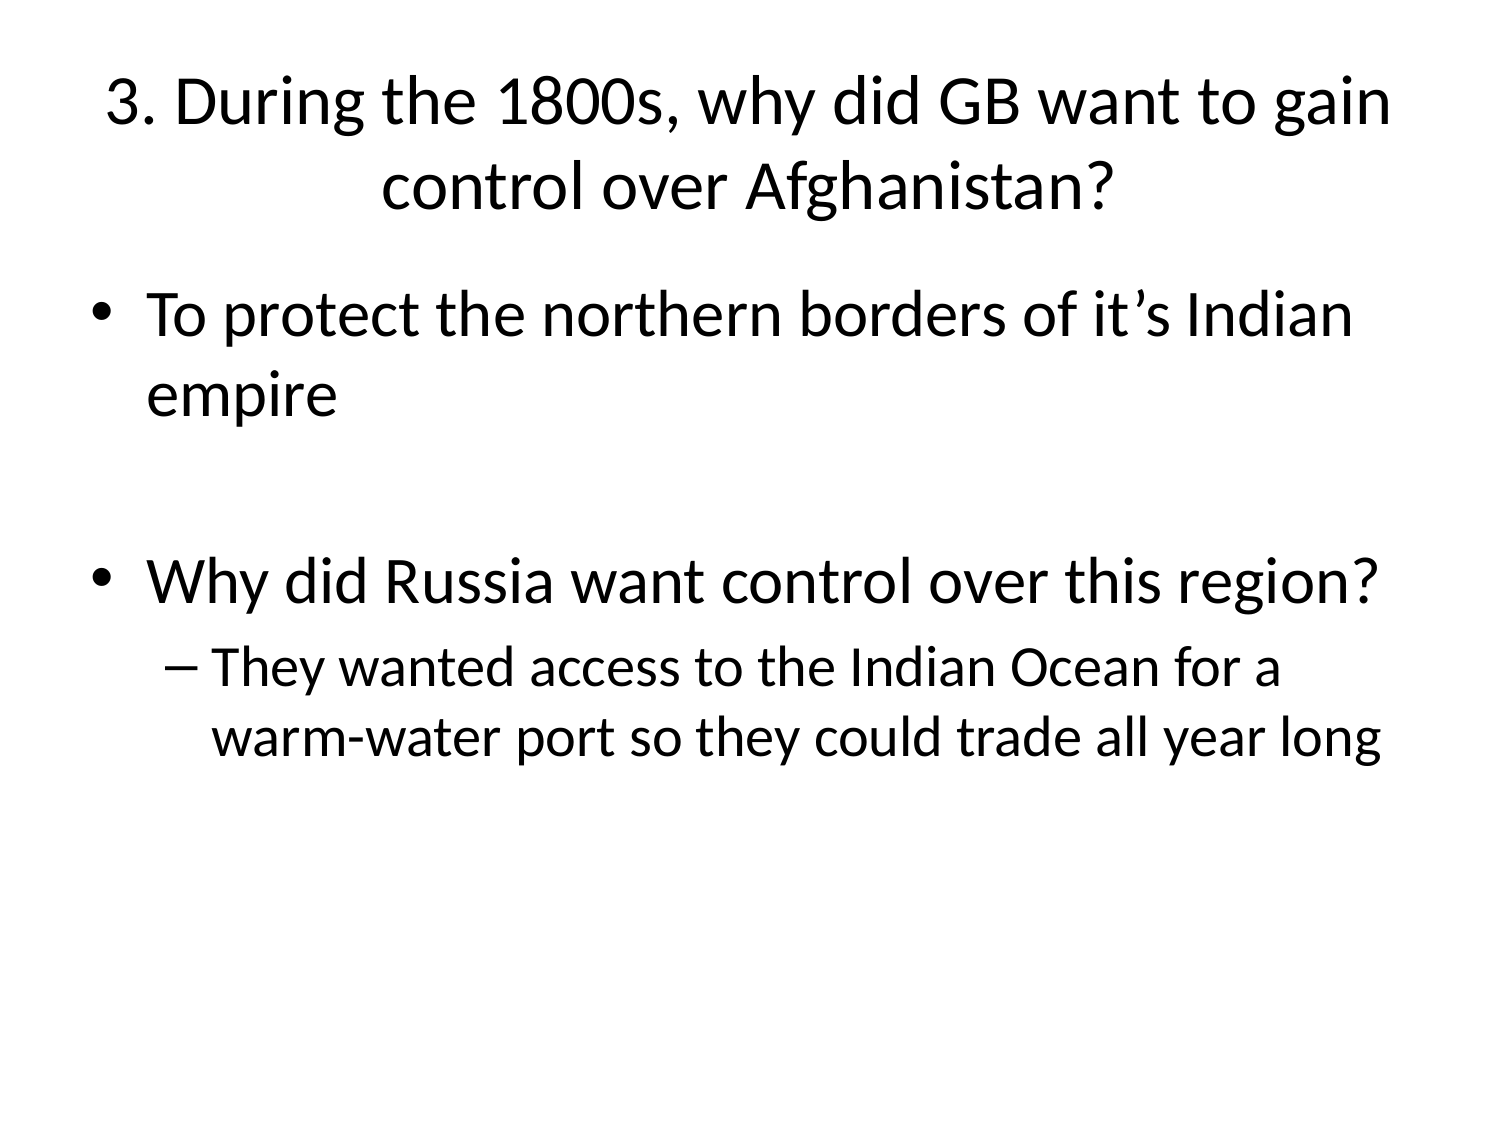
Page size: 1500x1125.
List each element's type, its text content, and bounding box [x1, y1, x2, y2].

list To protect the northern borders of it’s Indian empire Why did Russia want control over this region? They wanted access to the Indian Ocean for a warm-water port so they could trade all year long [75, 262, 1425, 1005]
title 3. During the 1800s, why did GB want to gain control over Afghanistan? [75, 45, 1425, 233]
